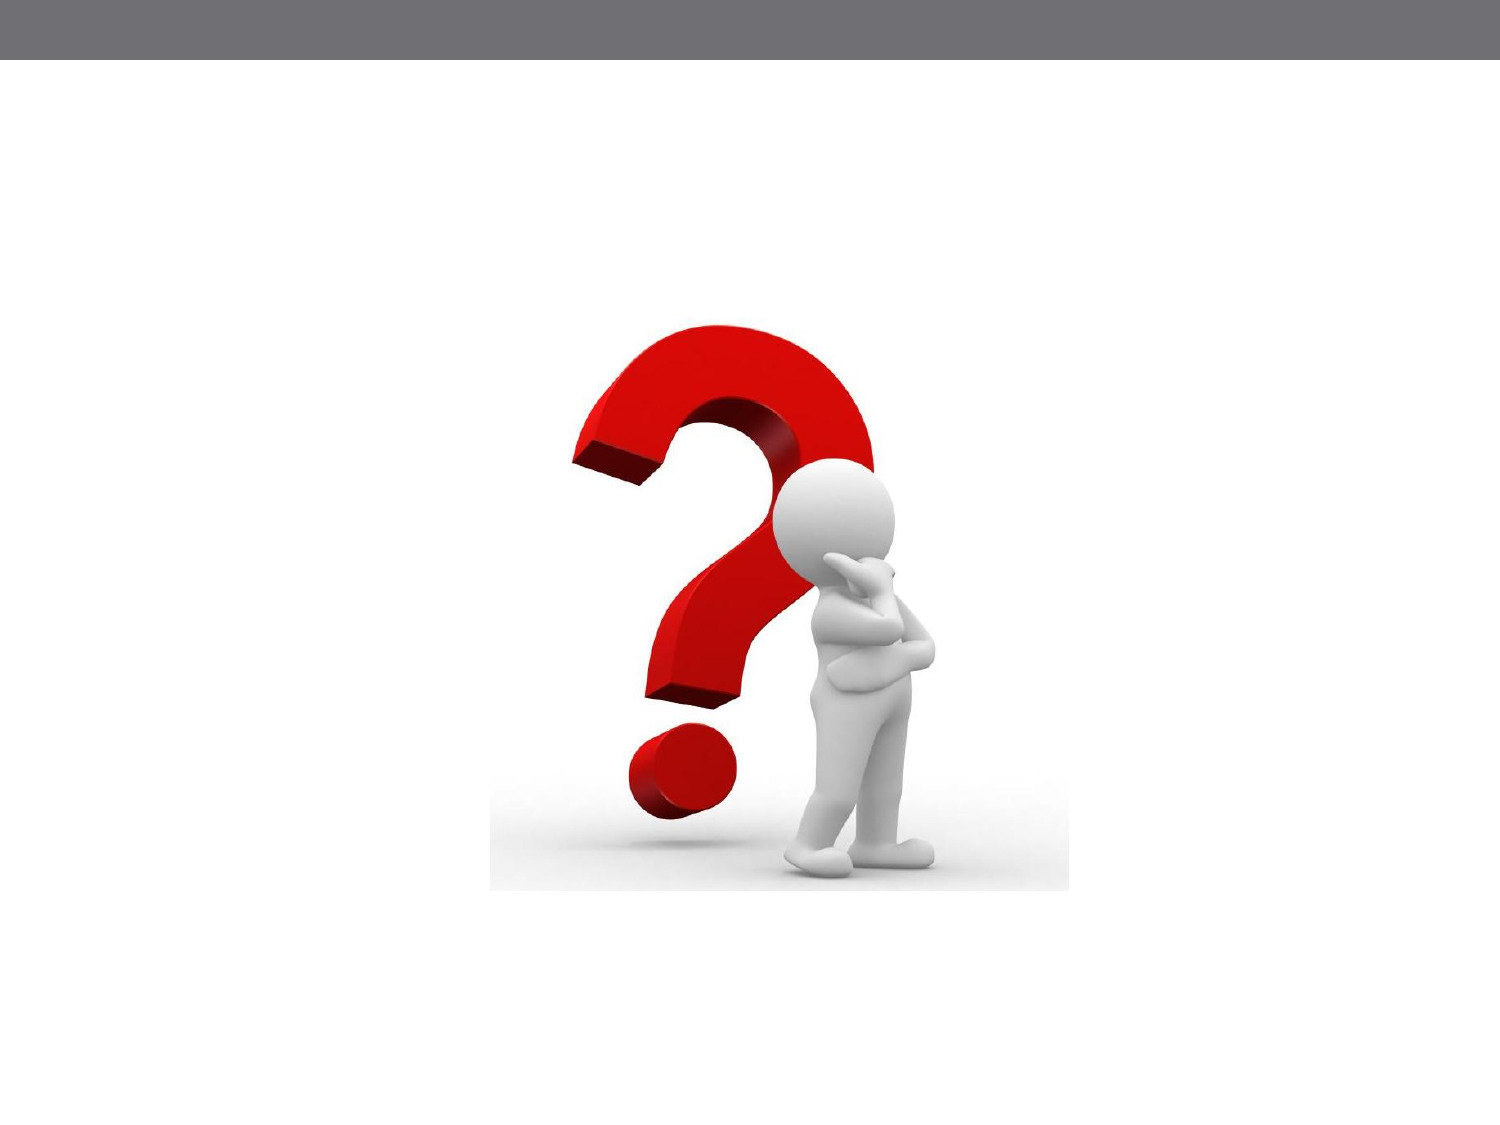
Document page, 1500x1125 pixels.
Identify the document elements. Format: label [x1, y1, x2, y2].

list [489, 318, 1070, 891]
